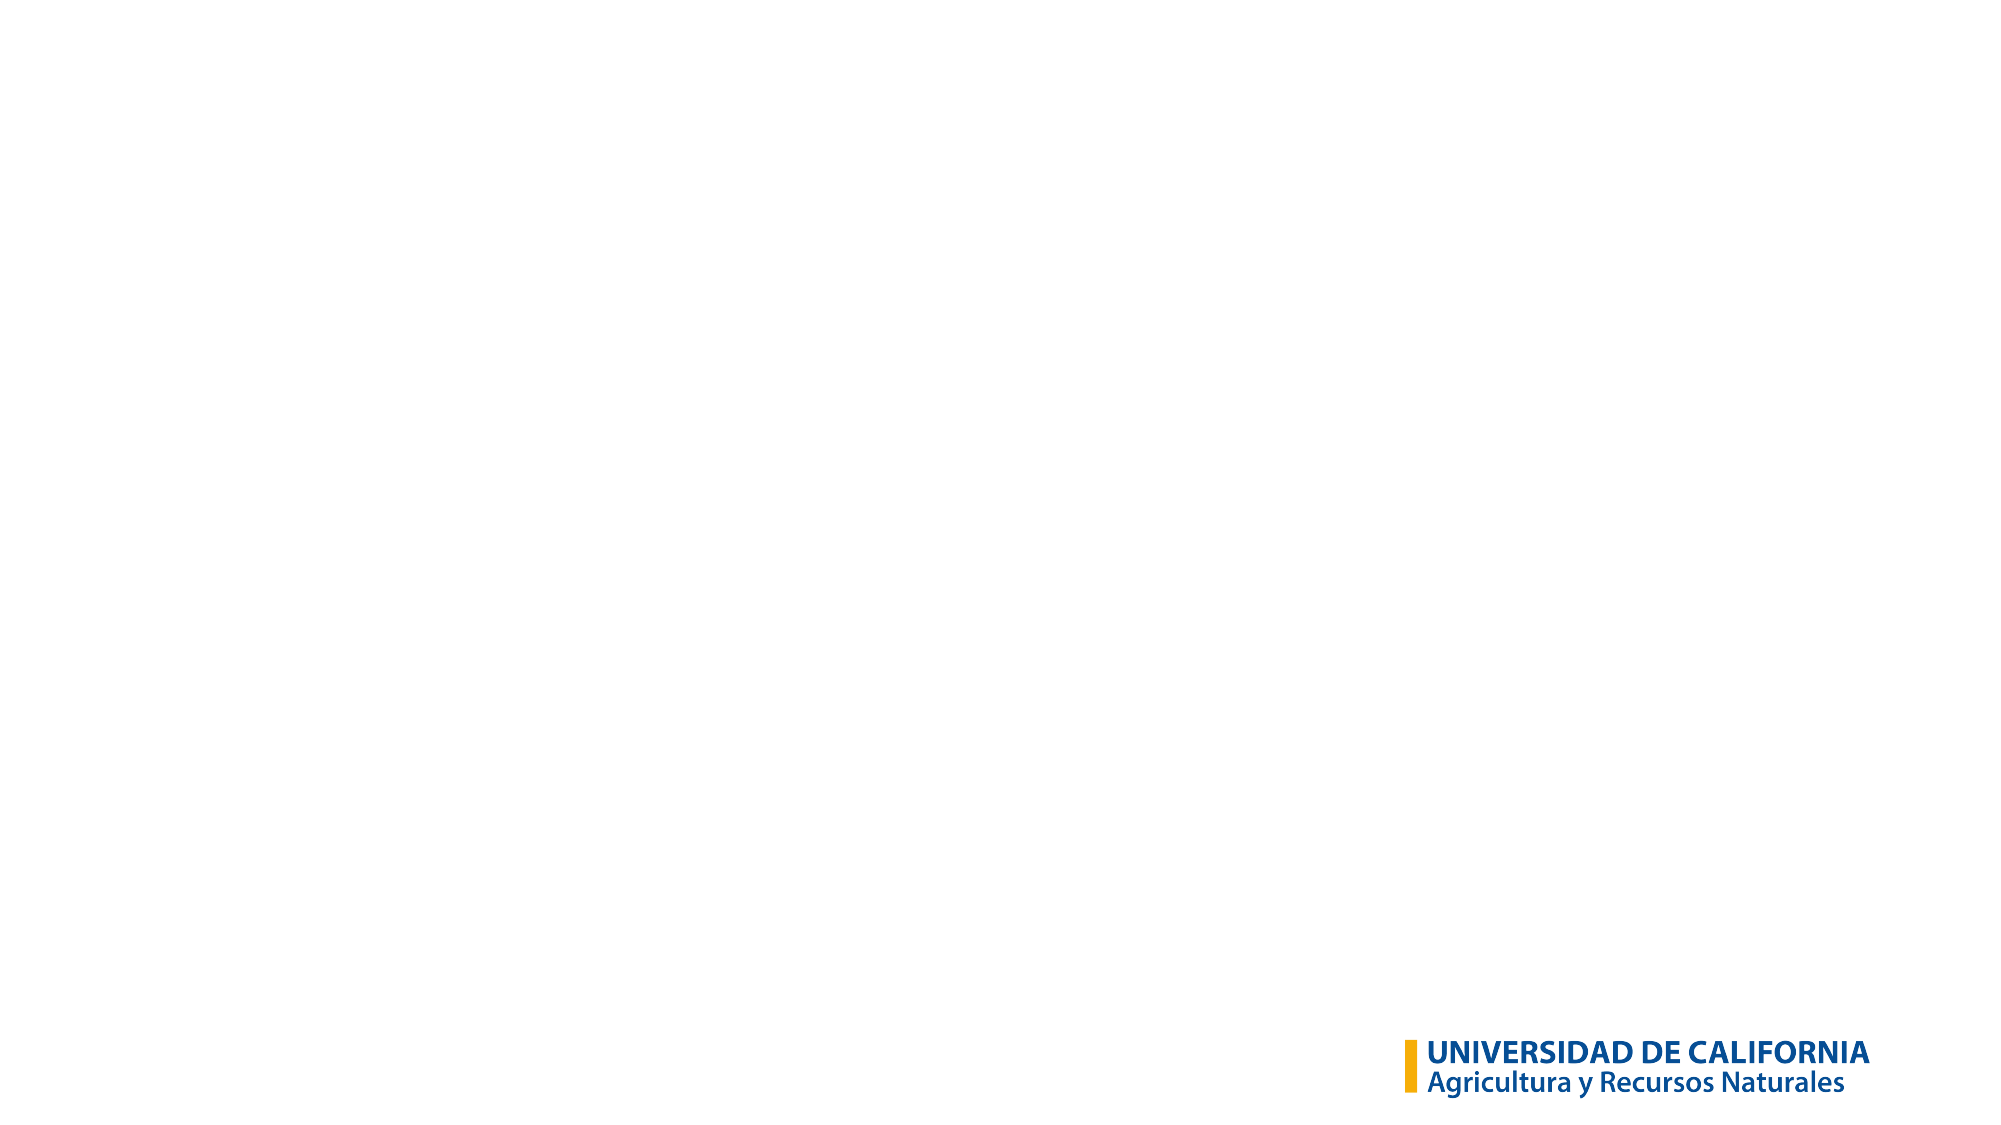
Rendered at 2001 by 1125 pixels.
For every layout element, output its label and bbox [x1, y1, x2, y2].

picture [1403, 1035, 1872, 1101]
